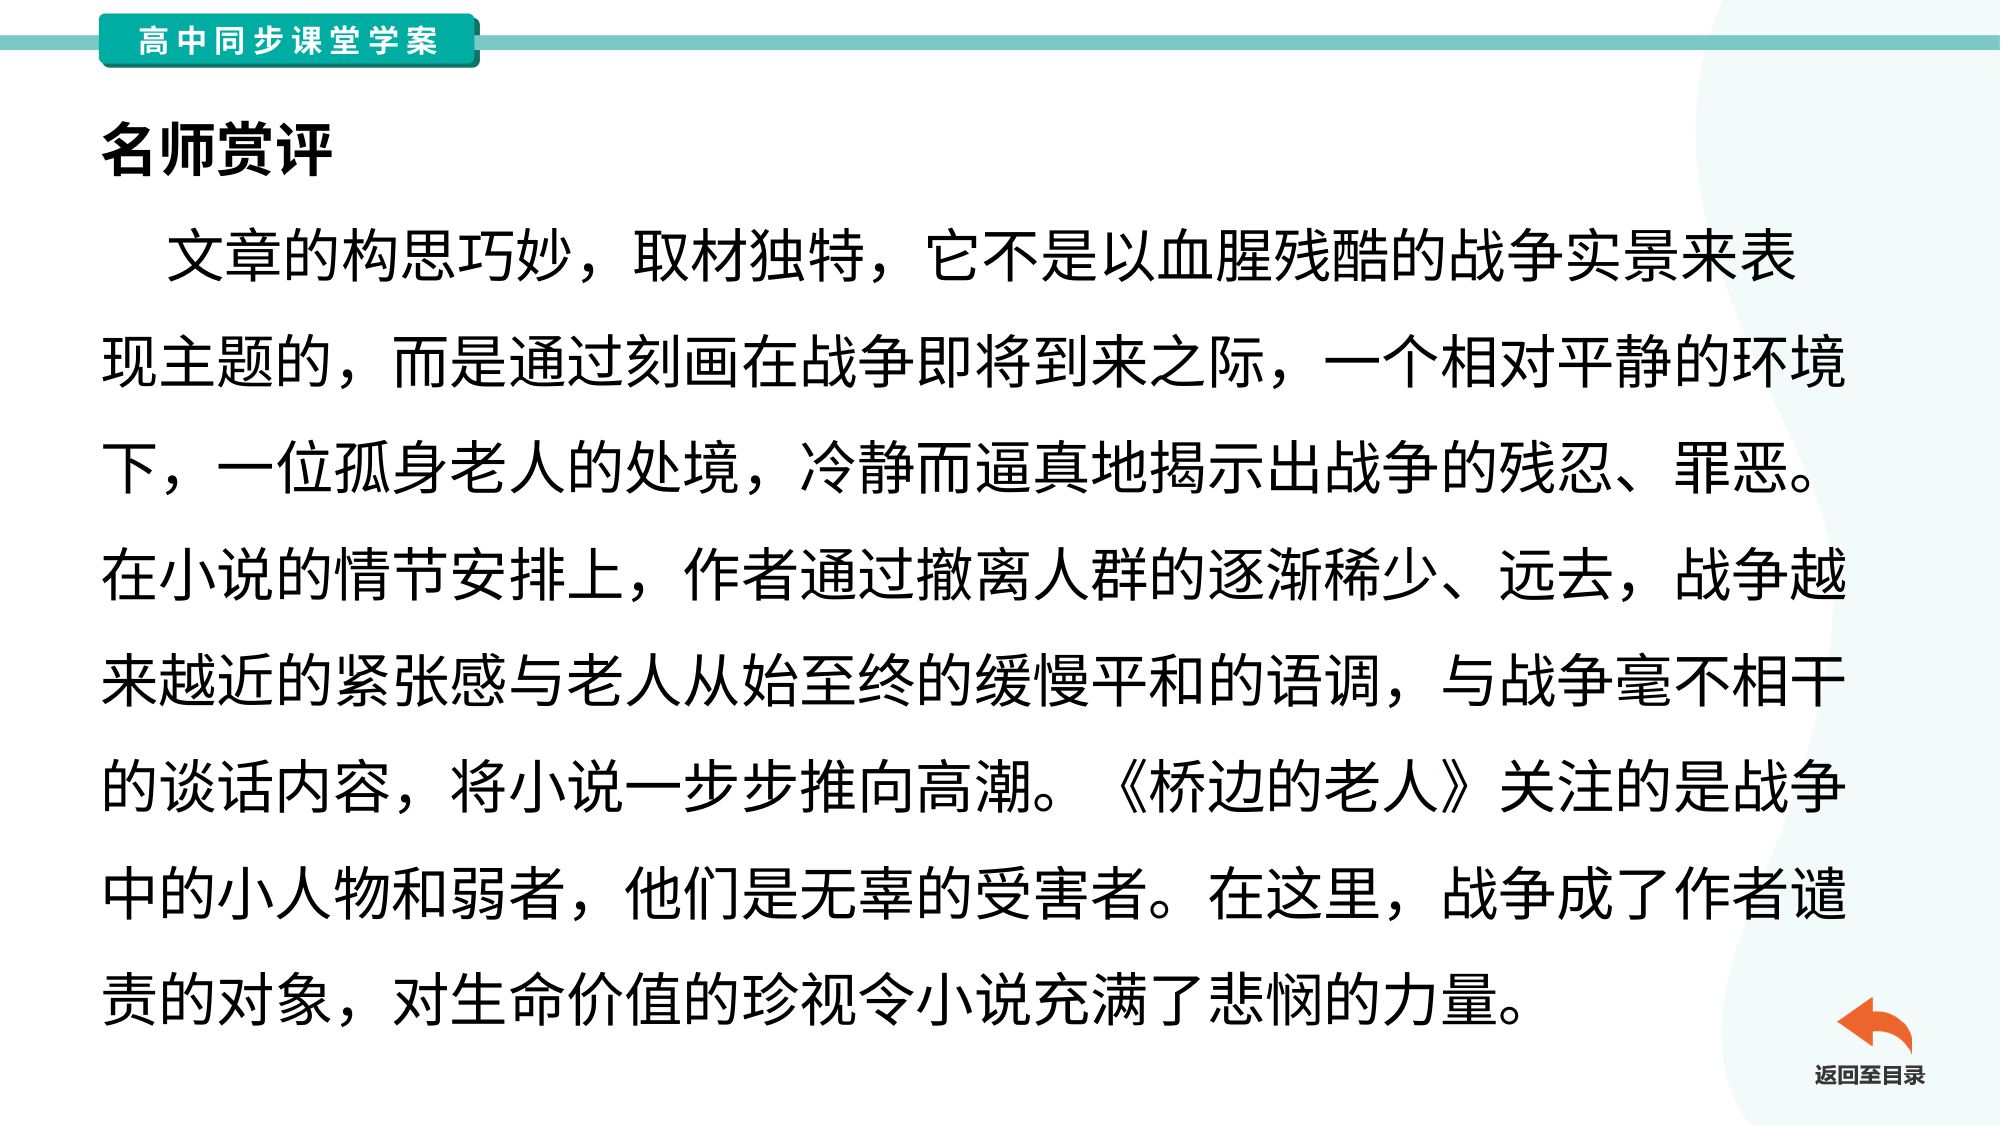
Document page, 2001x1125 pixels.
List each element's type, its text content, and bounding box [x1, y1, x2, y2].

picture [0, 0, 2000, 1125]
text_box 名师赏评 文章的构思巧妙，取材独特，它不是以血腥残酷的战争实景来表 现主题的，而是通过刻画在战争即将到来之际，一个相对平静的环境 下，一位孤身老人的处境，冷静而逼真地揭示出战争的残忍、罪恶。 在小说的情节安排上，作者通过撤离人群的逐渐稀少、远去，战争越 来越近的紧张感与老人从始至终的缓慢平和的语调，与战争毫不相干 的谈话内容，将小说一步步推向高潮。《桥边的老人》关注的是战争 中的小人物和弱者，他们是无辜的受害者。在这里，战争成了作者谴 责的对象，对生命价值的珍视令小说充满了悲悯的力量。 [100, 76, 1899, 1033]
